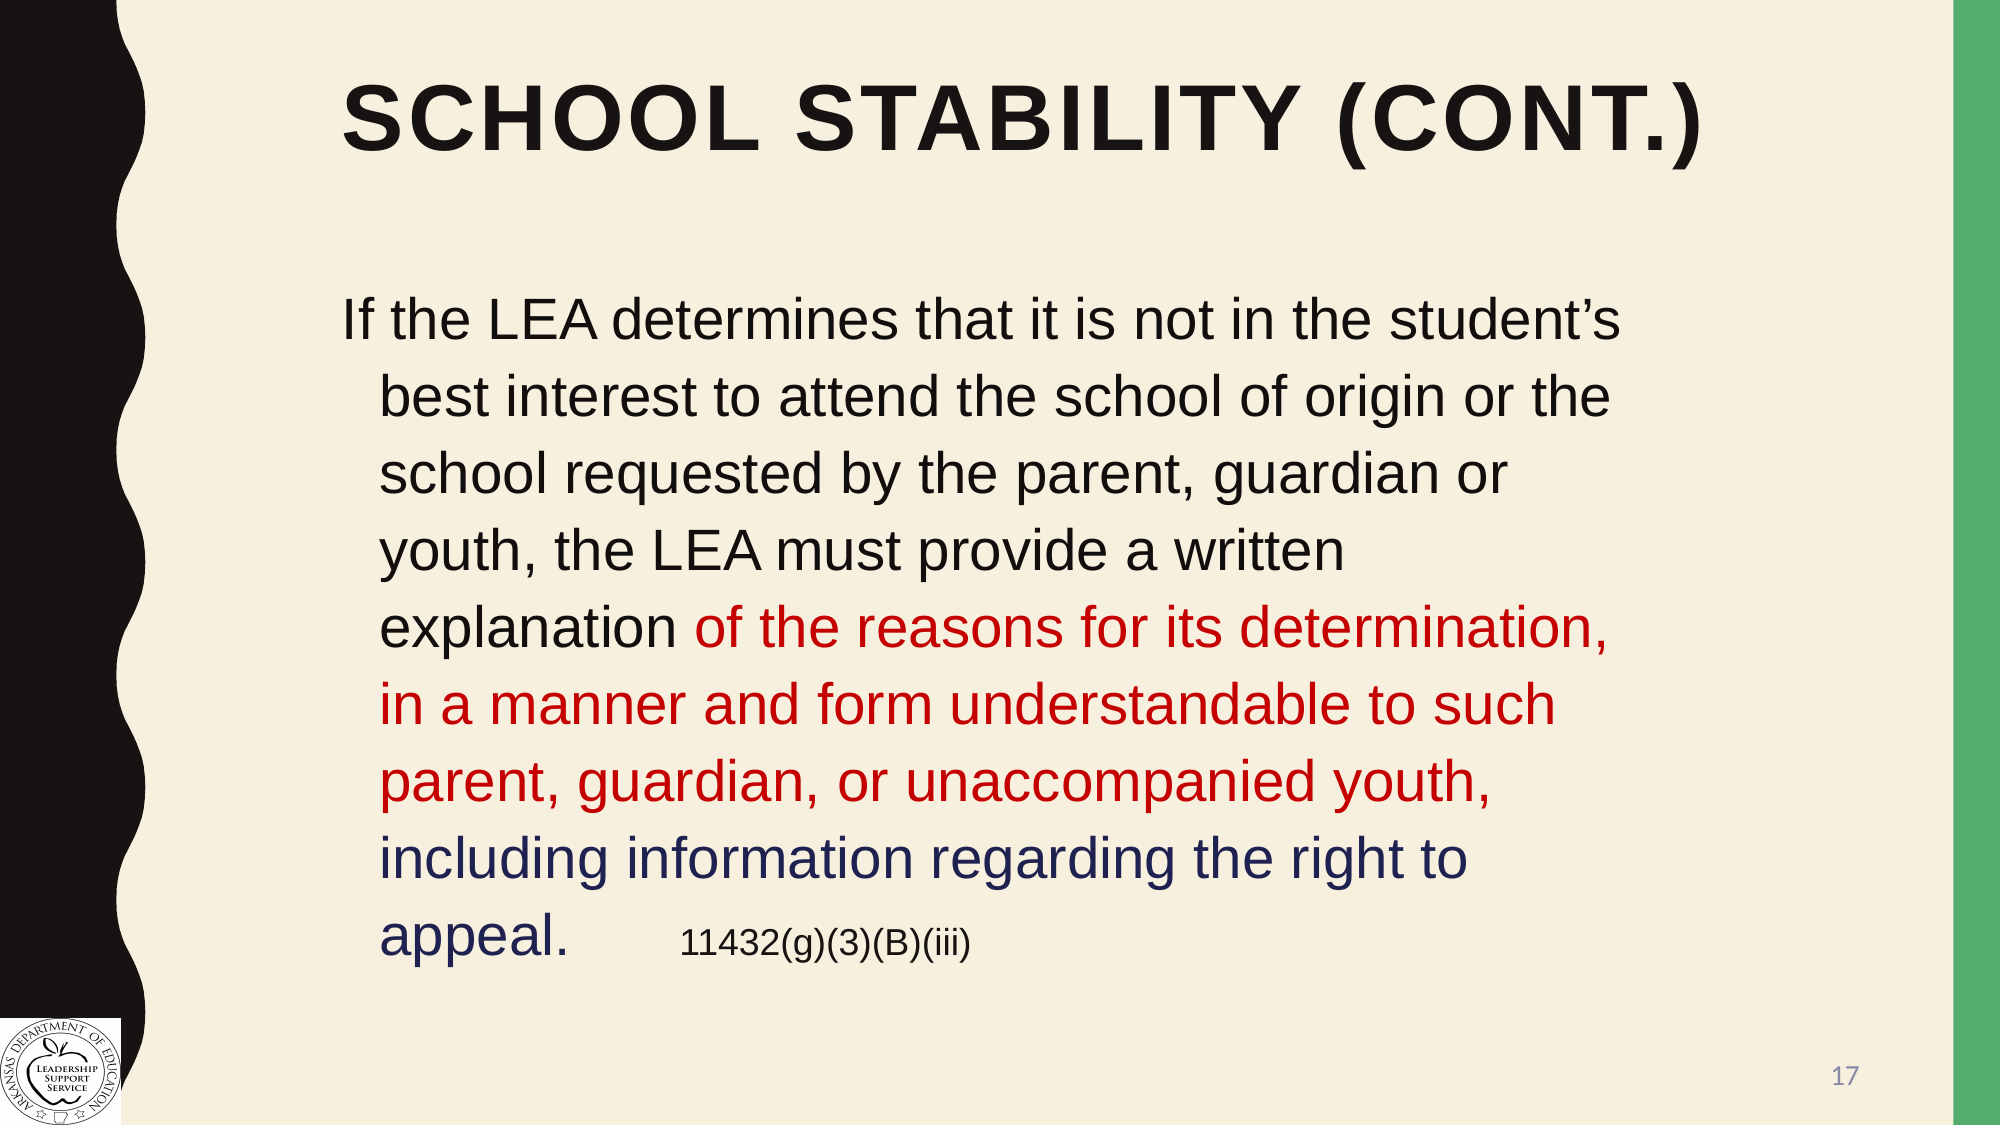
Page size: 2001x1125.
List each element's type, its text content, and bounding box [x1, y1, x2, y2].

title School Stability (cont.) [326, 62, 1758, 200]
list If the LEA determines that it is not in the student’s best interest to attend the school of origin or the school requested by the parent, guardian or youth, the LEA must provide a written explanation of the reasons for its determination, in a manner and form understandable to such parent, guardian, or unaccompanied youth, including information regarding the right to appeal. 11432(g)(3)(B)(iii) [326, 267, 1677, 1068]
picture [0, 1018, 121, 1125]
slide_number 17 [1412, 1045, 1875, 1103]
